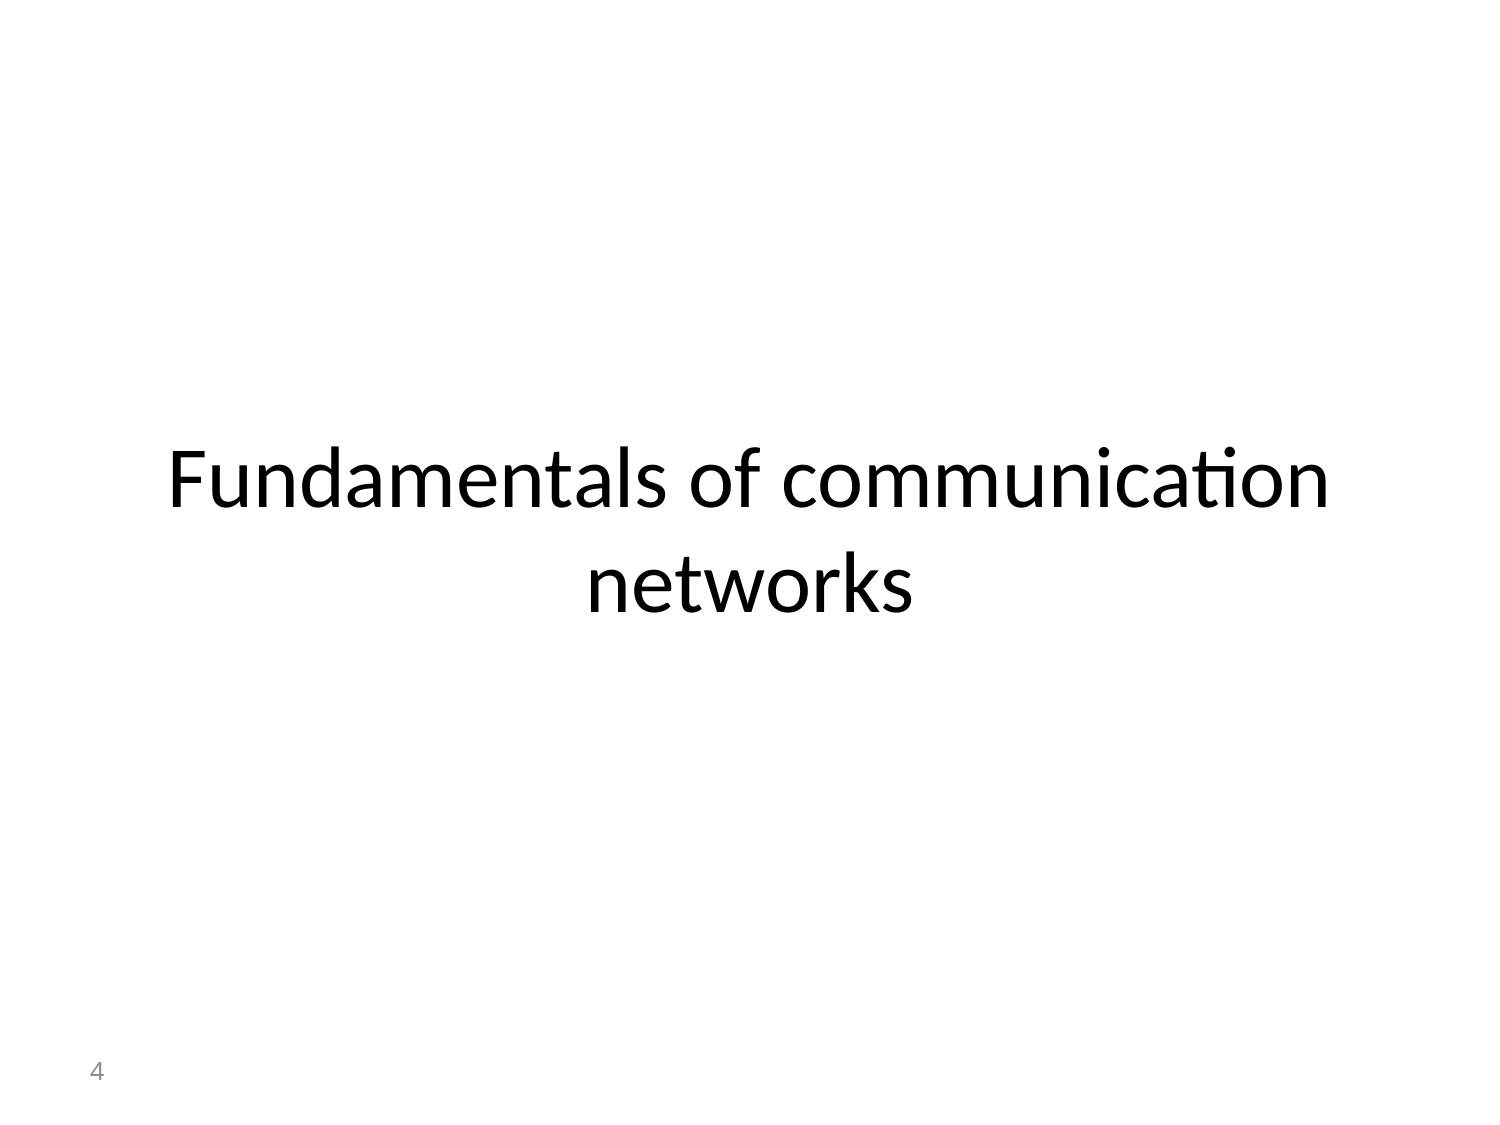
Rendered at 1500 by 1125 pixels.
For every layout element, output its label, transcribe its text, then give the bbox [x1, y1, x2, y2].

title Fundamentals of communication networks [75, 412, 1425, 725]
slide_number 4 [75, 1042, 425, 1103]
